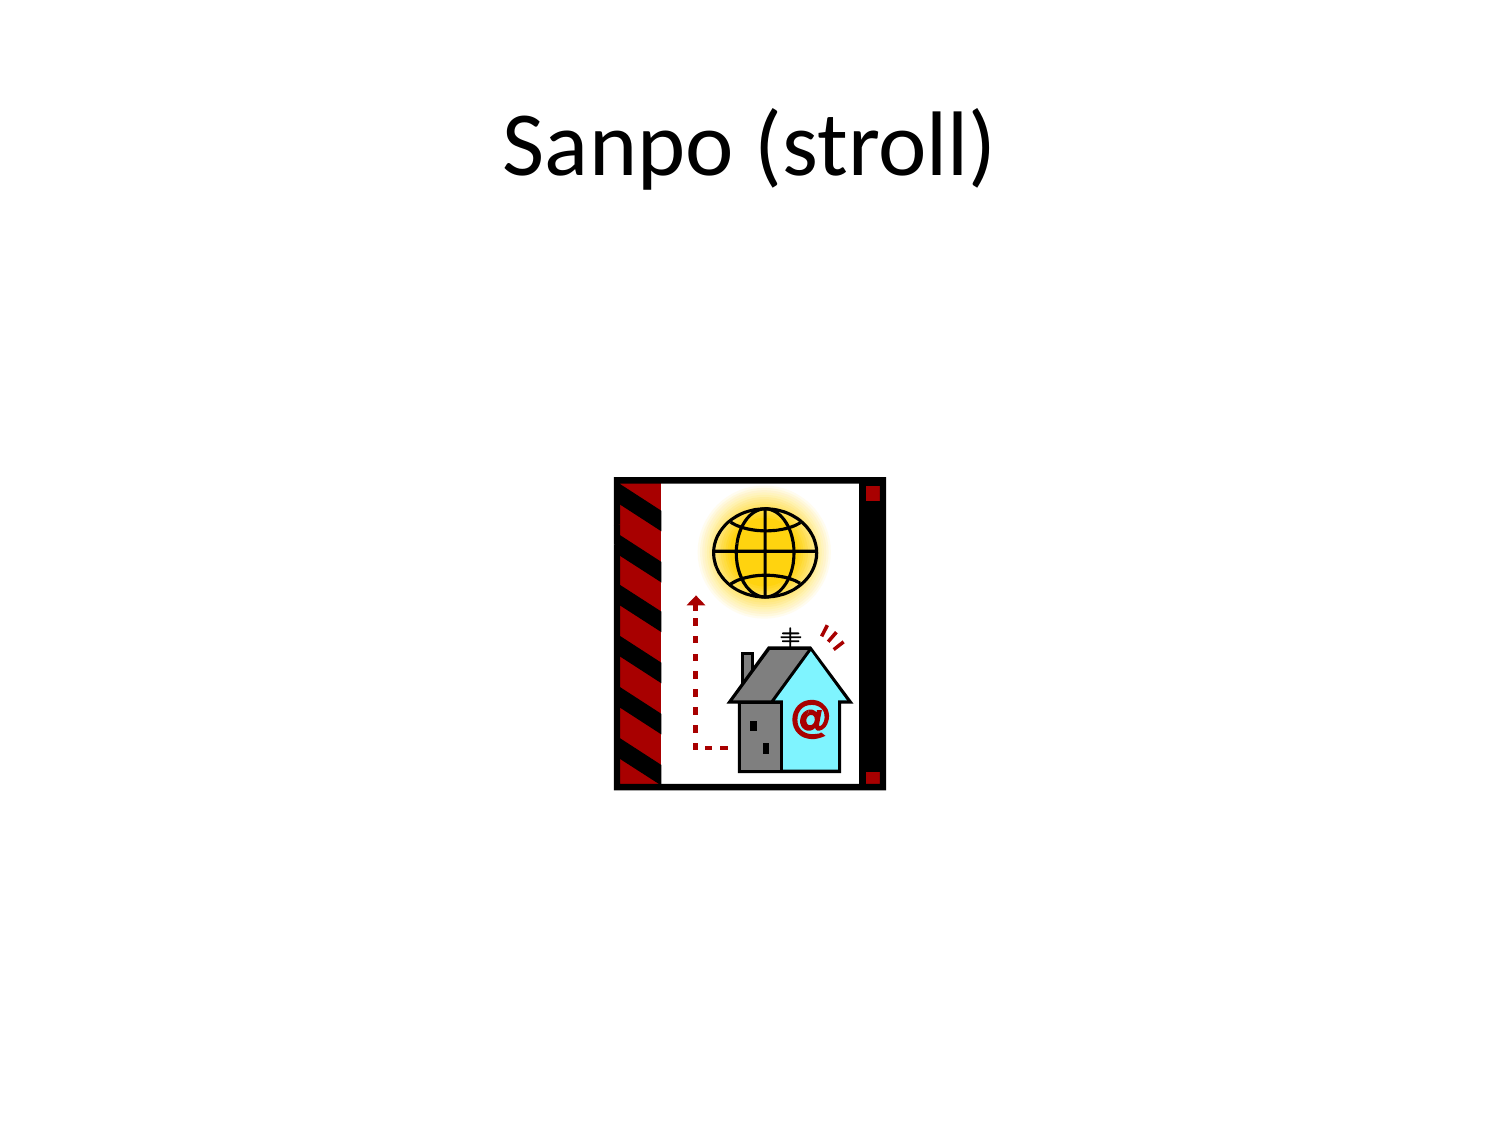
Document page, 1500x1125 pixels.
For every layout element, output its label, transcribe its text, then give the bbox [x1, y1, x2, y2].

picture [613, 476, 887, 791]
title Sanpo (stroll) [75, 45, 1425, 233]
